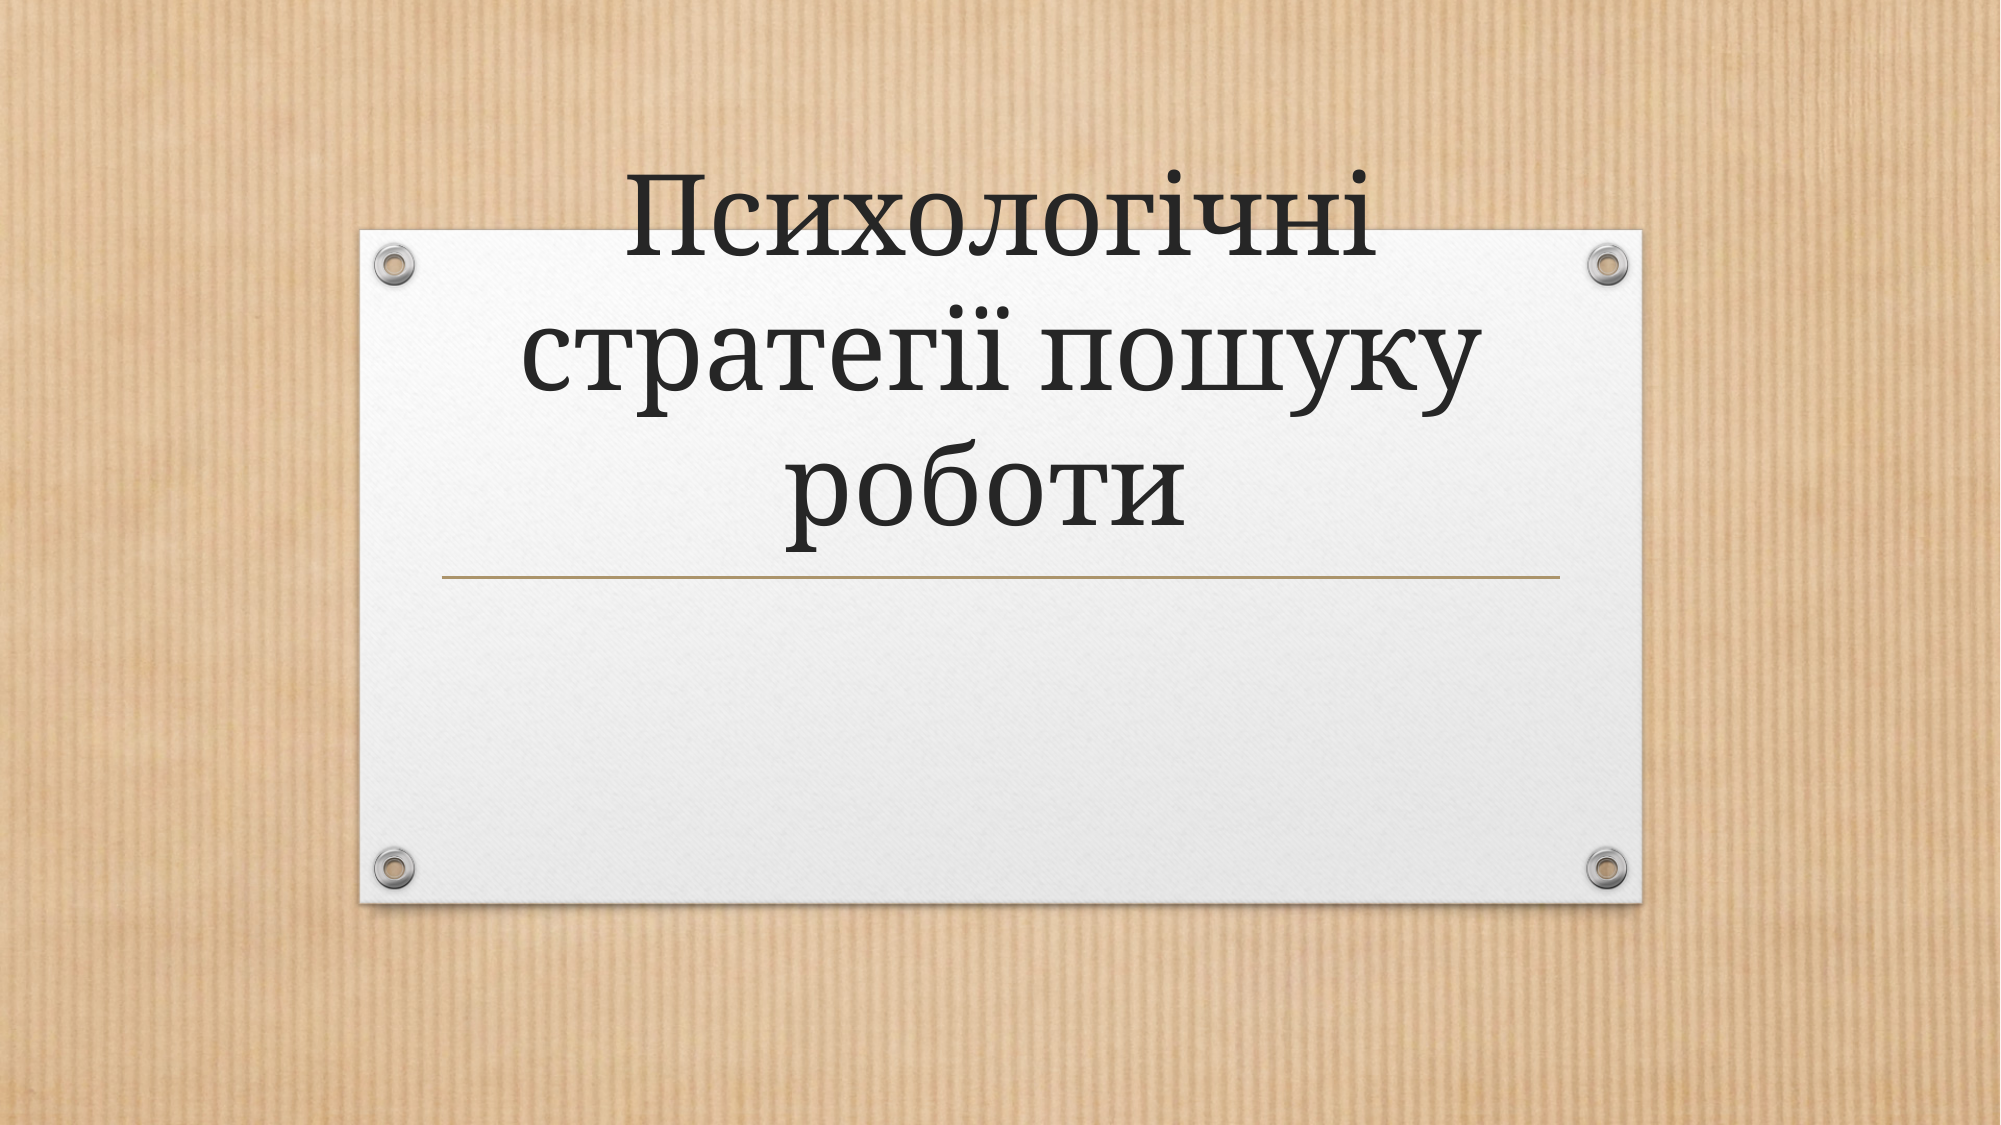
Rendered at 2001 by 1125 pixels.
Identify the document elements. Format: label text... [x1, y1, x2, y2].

picture [0, 0, 2001, 1125]
title Психологічні стратегії пошуку роботи [441, 306, 1560, 556]
